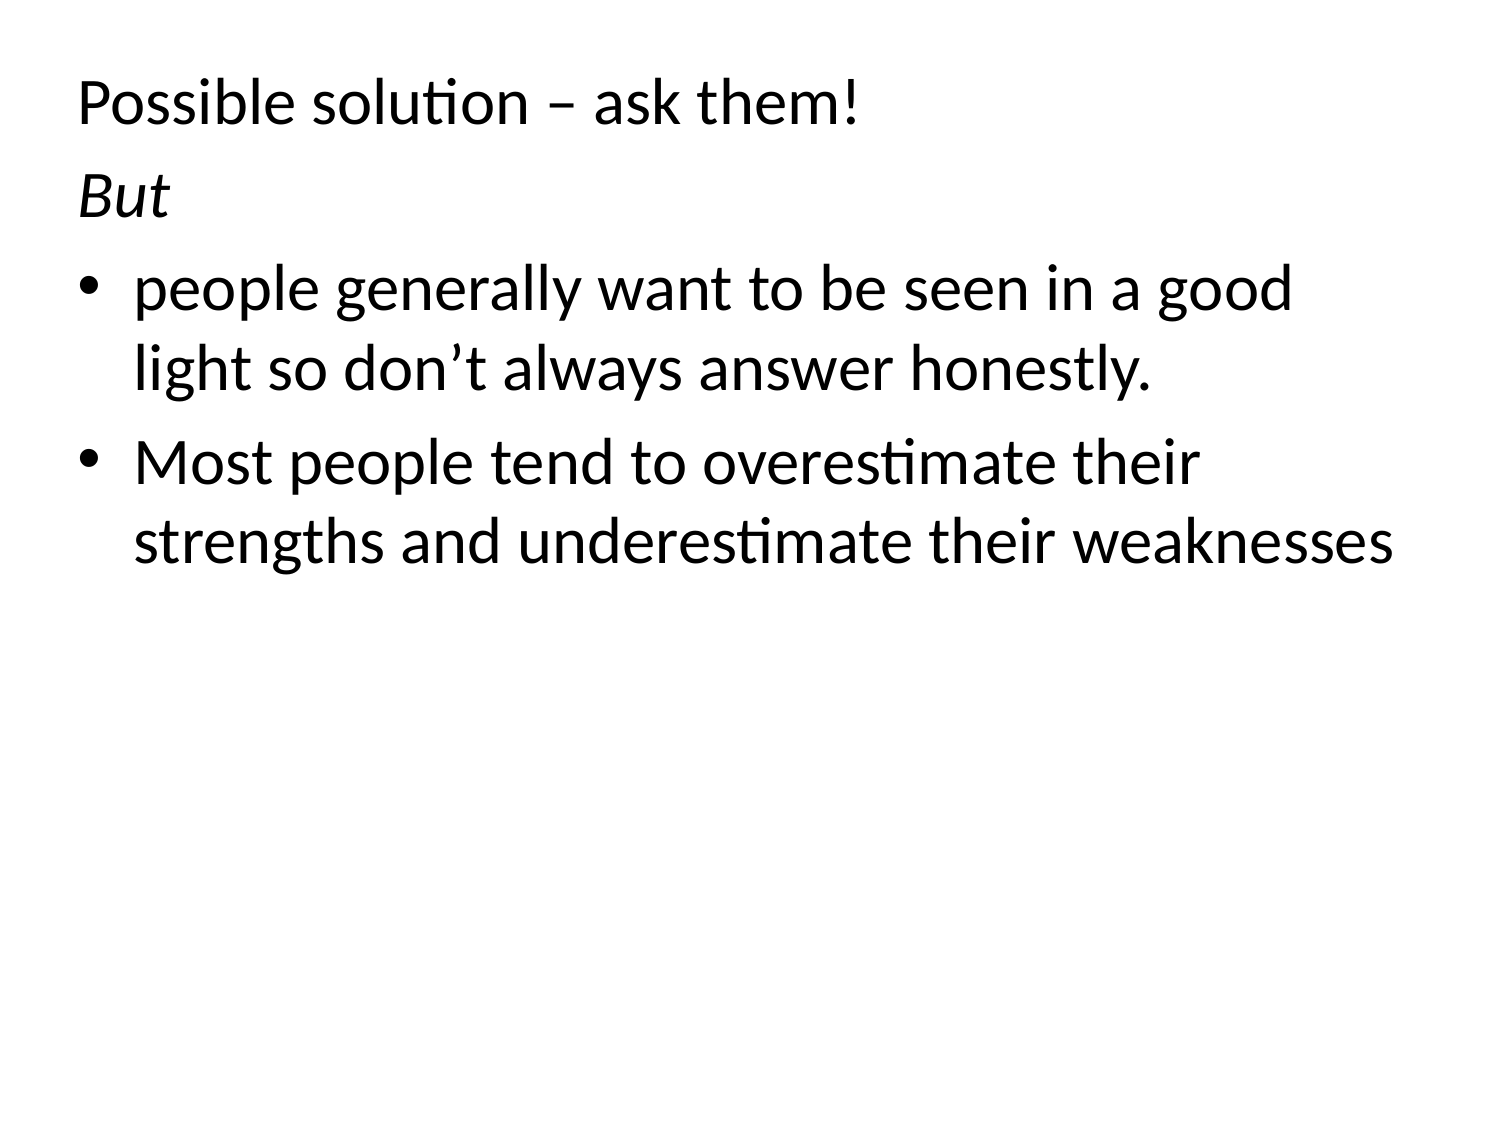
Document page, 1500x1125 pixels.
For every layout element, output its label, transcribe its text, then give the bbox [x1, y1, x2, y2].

list Possible solution – ask them! But people generally want to be seen in a good light so don’t always answer honestly. Most people tend to overestimate their strengths and underestimate their weaknesses [62, 50, 1413, 793]
